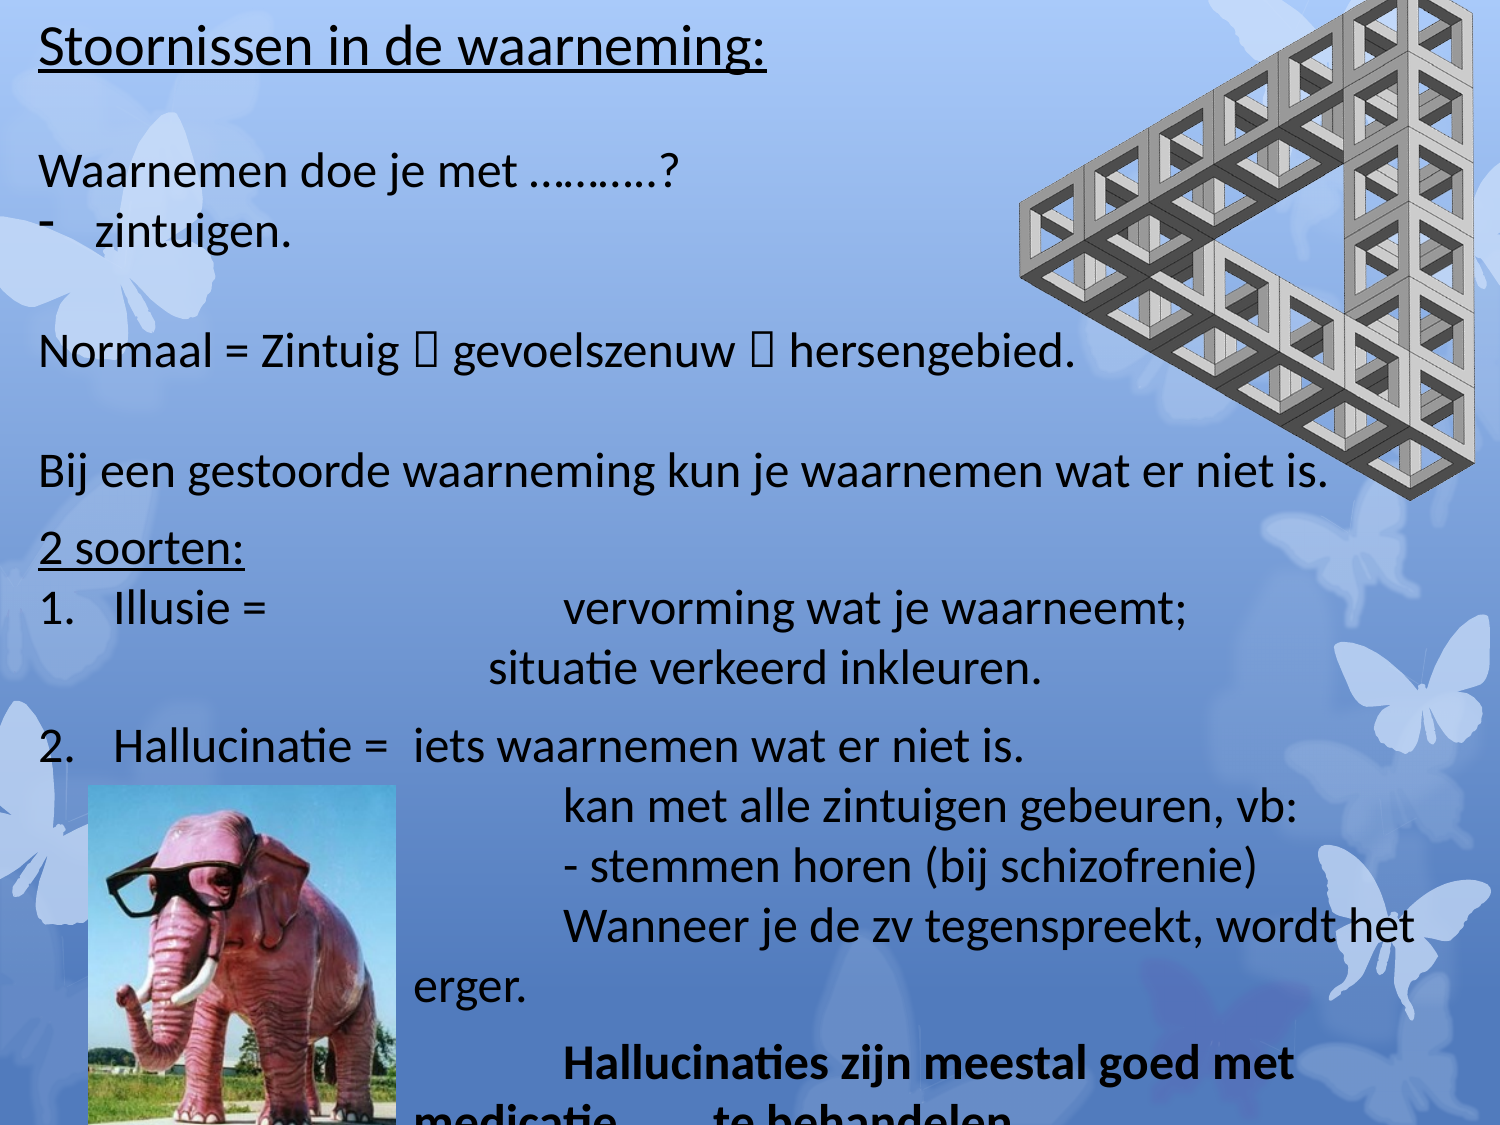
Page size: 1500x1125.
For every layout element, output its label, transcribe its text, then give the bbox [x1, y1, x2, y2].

picture [87, 785, 397, 1125]
text_box Stoornissen in de waarneming: Waarnemen doe je met ………..? zintuigen. Normaal = Zintuig  gevoelszenuw  hersengebied. Bij een gestoorde waarneming kun je waarnemen wat er niet is. 2 soorten: Illusie = vervorming wat je waarneemt; situatie verkeerd inkleuren. Hallucinatie = iets waarnemen wat er niet is. kan met alle zintuigen gebeuren, vb: - stemmen horen (bij schizofrenie) Wanneer je de zv tegenspreekt, wordt het erger. Hallucinaties zijn meestal goed met medicatie te behandelen [23, 0, 1500, 1125]
picture [987, 0, 1500, 614]
